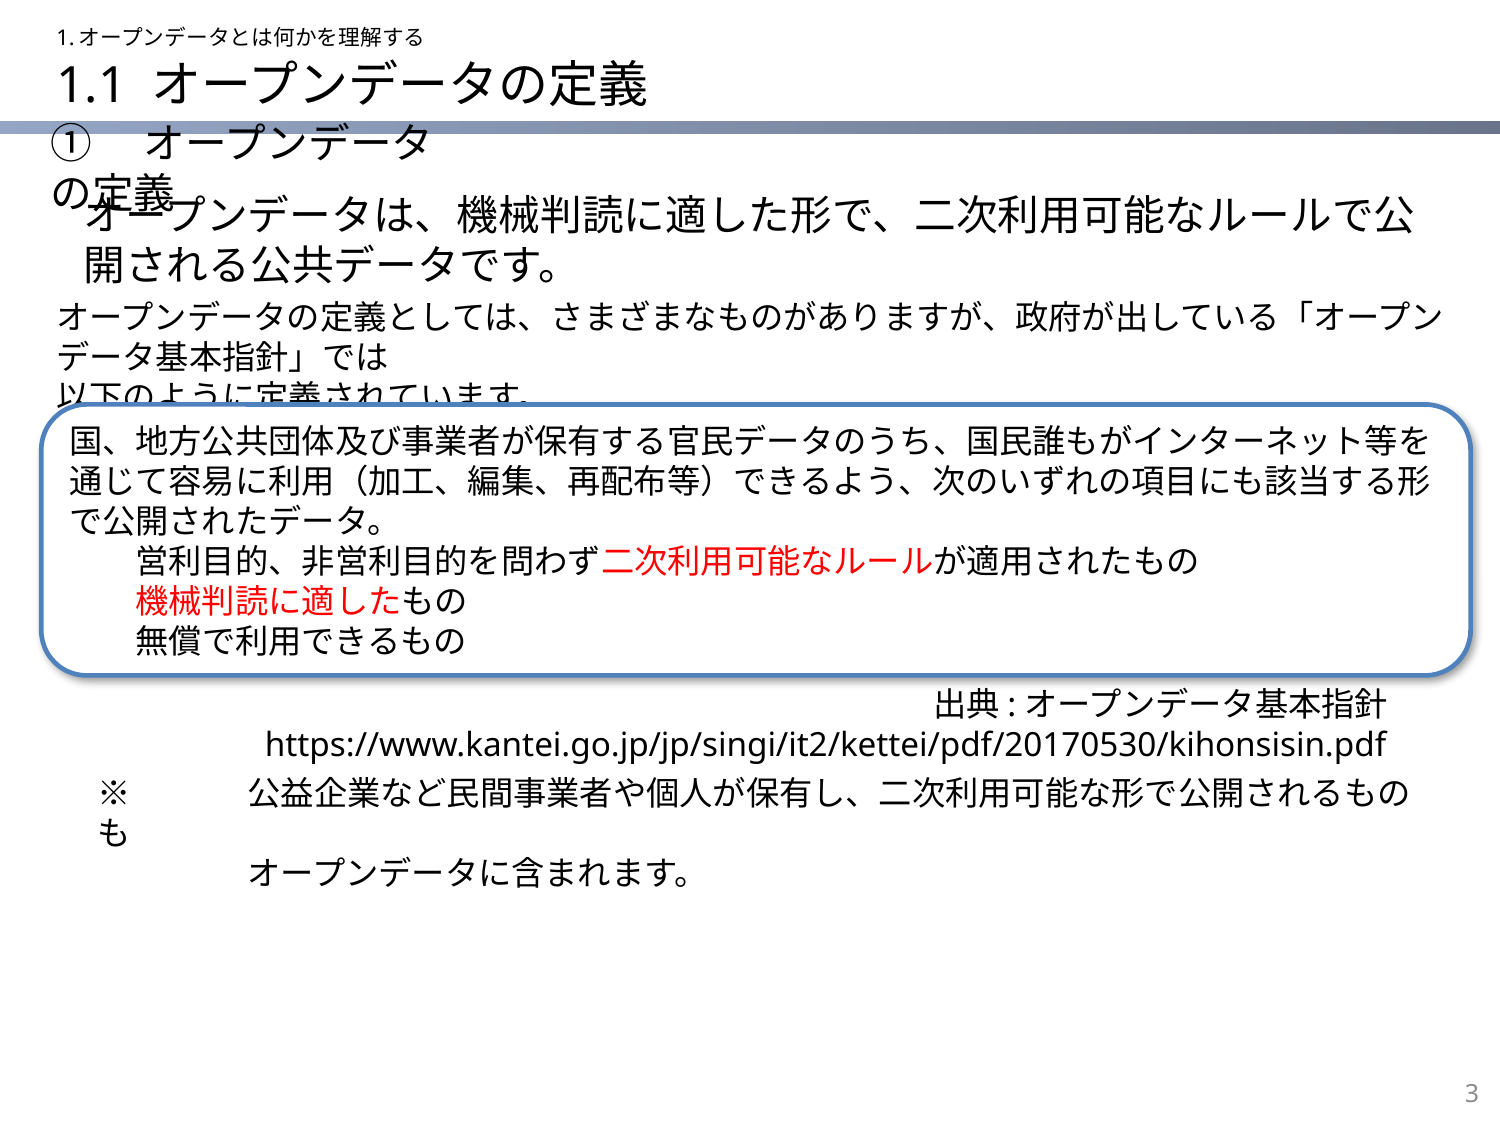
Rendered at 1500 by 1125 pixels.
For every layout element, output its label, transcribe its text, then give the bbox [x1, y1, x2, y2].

text_box 国、地方公共団体及び事業者が保有する官民データのうち、国民誰もがインターネット等を通じて容易に利用（加工、編集、再配布等）できるよう、次のいずれの項目にも該当する形で公開されたデータ。 営利目的、非営利目的を問わず二次利用可能なルールが適用されたもの 機械判読に適したもの 無償で利用できるもの [40, 403, 1472, 677]
slide_number 2 [1411, 1070, 1495, 1118]
text_box 1.オープンデータとは何かを理解する [41, 19, 1471, 58]
text_box オープンデータは、機械判読に適した形で、二次利用可能なルールで公開される公共データです。 [67, 208, 1436, 269]
text_box ① オープンデータの定義 [34, 137, 491, 198]
title 1.1 オープンデータの定義 [41, 58, 1471, 122]
text_box ※ 公益企業など民間事業者や個人が保有し、二次利用可能な形で公開されるものも オープンデータに含まれます。 [82, 783, 1454, 881]
text_box 出典:オープンデータ基本指針 https://www.kantei.go.jp/jp/singi/it2/kettei/pdf/20170530/kihonsisin.pdf [250, 675, 1403, 770]
text_box オープンデータの定義としては、さまざまなものがありますが、政府が出している「オープンデータ基本指針」では 以下のように定義されています。 [40, 307, 1472, 406]
